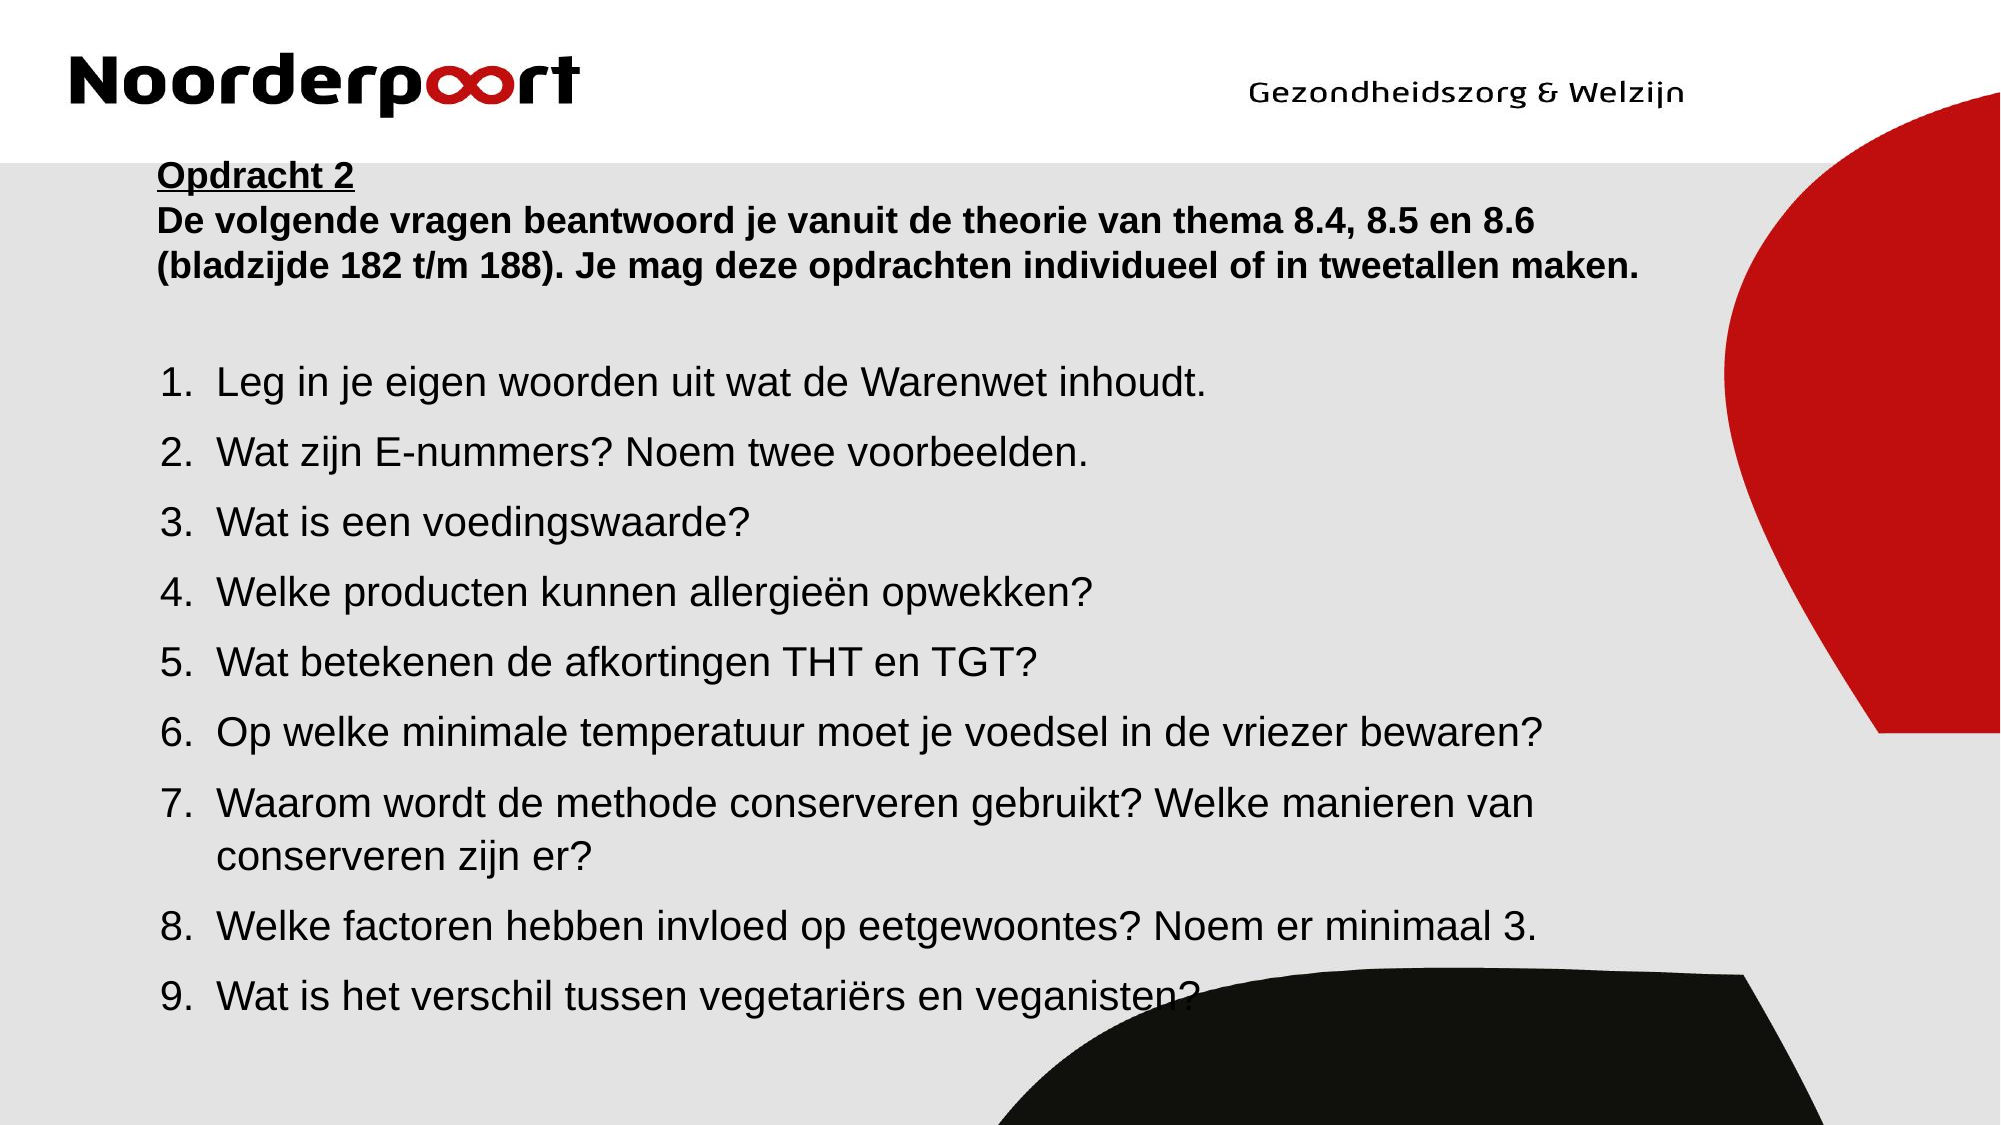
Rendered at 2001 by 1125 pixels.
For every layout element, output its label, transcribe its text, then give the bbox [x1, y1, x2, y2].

title Opdracht 2 De volgende vragen beantwoord je vanuit de theorie van thema 8.4, 8.5 en 8.6 (bladzijde 182 t/m 188). Je mag deze opdrachten individueel of in tweetallen maken. [141, 187, 1720, 294]
picture [0, 0, 2001, 1125]
list Leg in je eigen woorden uit wat de Warenwet inhoudt. Wat zijn E-nummers? Noem twee voorbeelden. Wat is een voedingswaarde? Welke producten kunnen allergieën opwekken? Wat betekenen de afkortingen THT en TGT? Op welke minimale temperatuur moet je voedsel in de vriezer bewaren? Waarom wordt de methode conserveren gebruikt? Welke manieren van conserveren zijn er? Welke factoren hebben invloed op eetgewoontes? Noem er minimaal 3. Wat is het verschil tussen vegetariërs en veganisten? [144, 343, 1723, 927]
